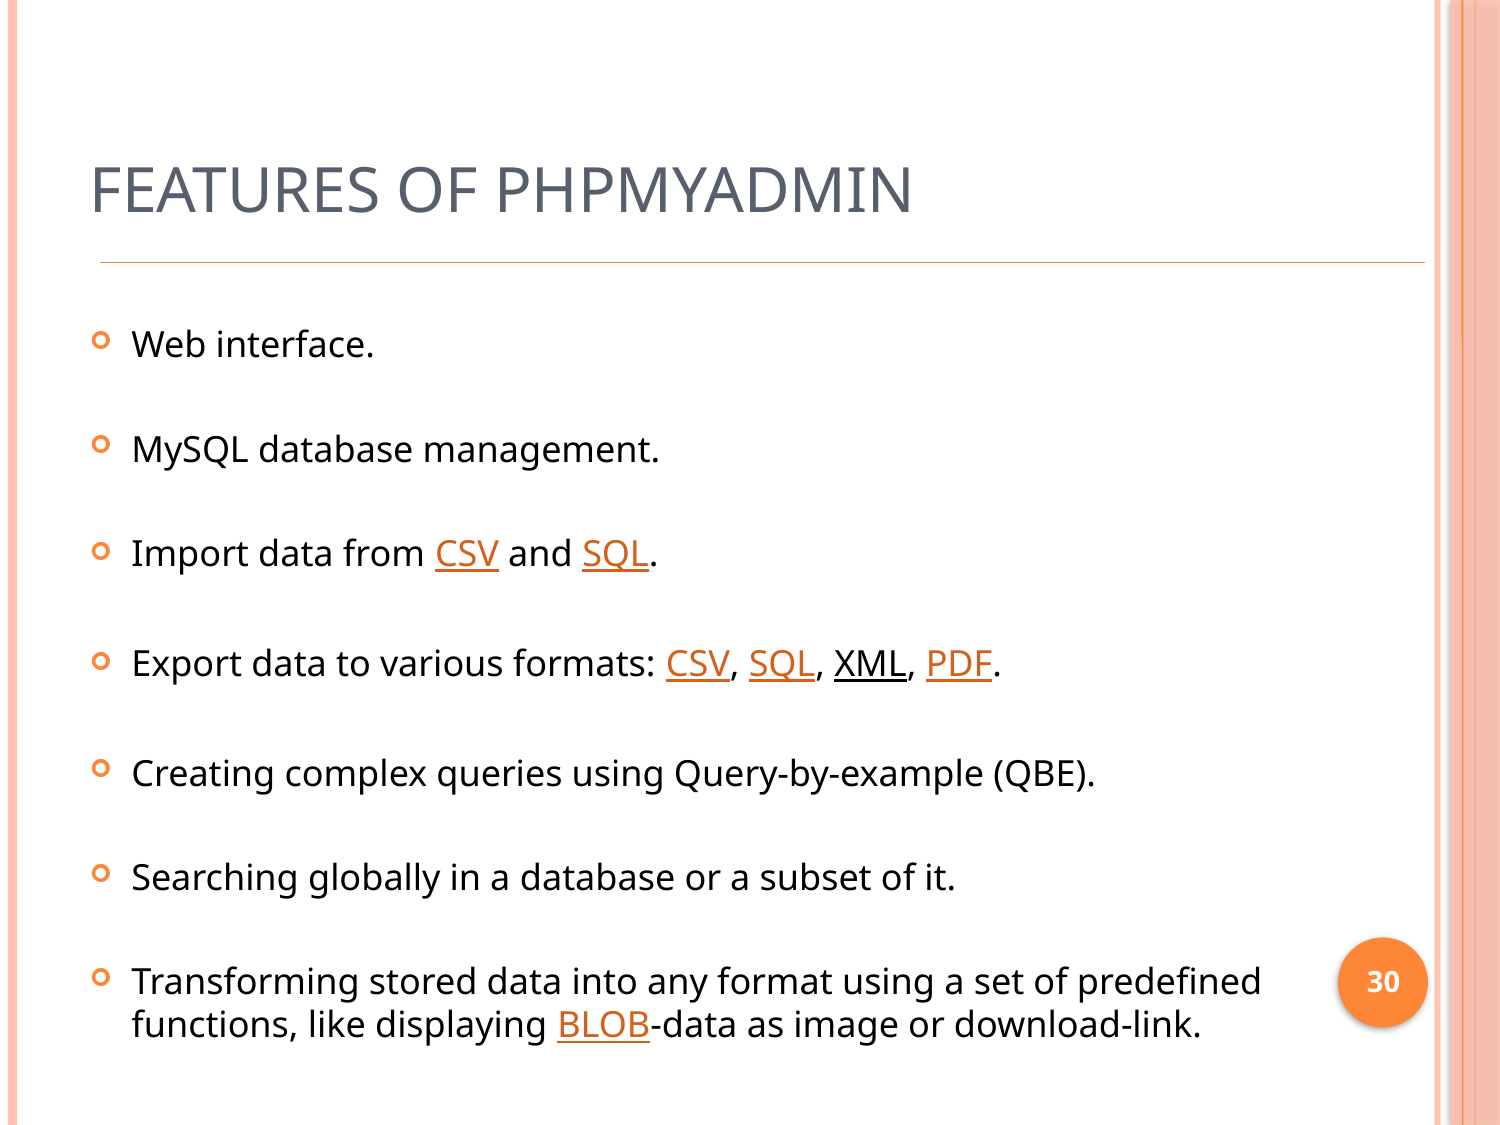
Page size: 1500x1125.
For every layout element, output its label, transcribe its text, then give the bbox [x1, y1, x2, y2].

list Web interface. MySQL database management. Import data from CSV and SQL. Export data to various formats: CSV, SQL, XML, PDF. Creating complex queries using Query-by-example (QBE). Searching globally in a database or a subset of it. Transforming stored data into any format using a set of predefined functions, like displaying BLOB-data as image or download-link. [75, 262, 1300, 1062]
title Features of PhpMyadmin [75, 45, 1300, 233]
slide_number 30 [1333, 940, 1434, 1027]
